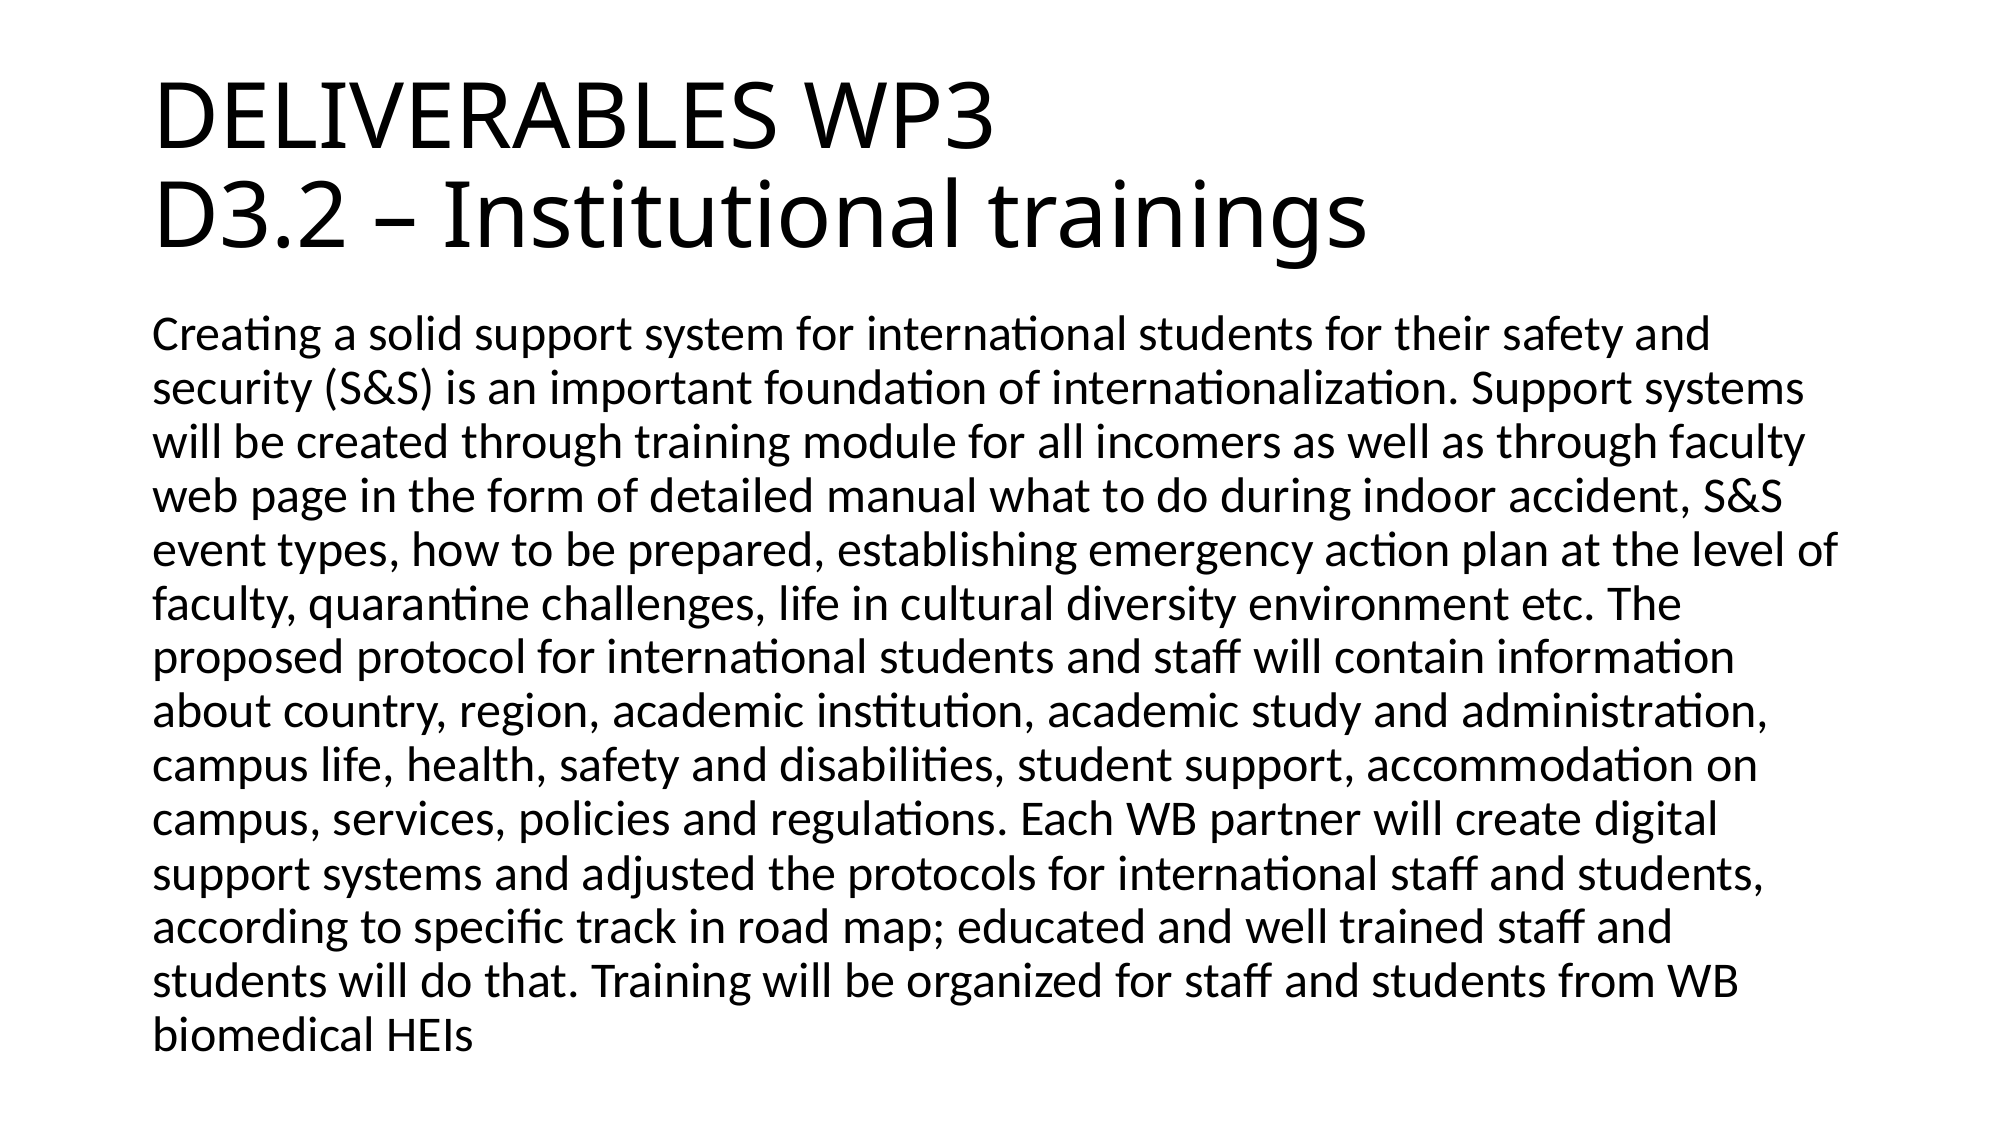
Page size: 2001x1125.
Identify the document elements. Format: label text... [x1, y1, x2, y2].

list Creating a solid support system for international students for their safety and security (S&S) is an important foundation of internationalization. Support systems will be created through training module for all incomers as well as through faculty web page in the form of detailed manual what to do during indoor accident, S&S event types, how to be prepared, establishing emergency action plan at the level of faculty, quarantine challenges, life in cultural diversity environment etc. The proposed protocol for international students and staff will contain information about country, region, academic institution, academic study and administration, campus life, health, safety and disabilities, student support, accommodation on campus, services, policies and regulations. Each WB partner will create digital support systems and adjusted the protocols for international staff and students, according to specific track in road map; educated and well trained staff and students will do that. Training will be organized for staff and students from WB biomedical HEIs [137, 299, 1863, 1014]
title DELIVERABLES WP3 D3.2 – Institutional trainings [137, 59, 1863, 278]
